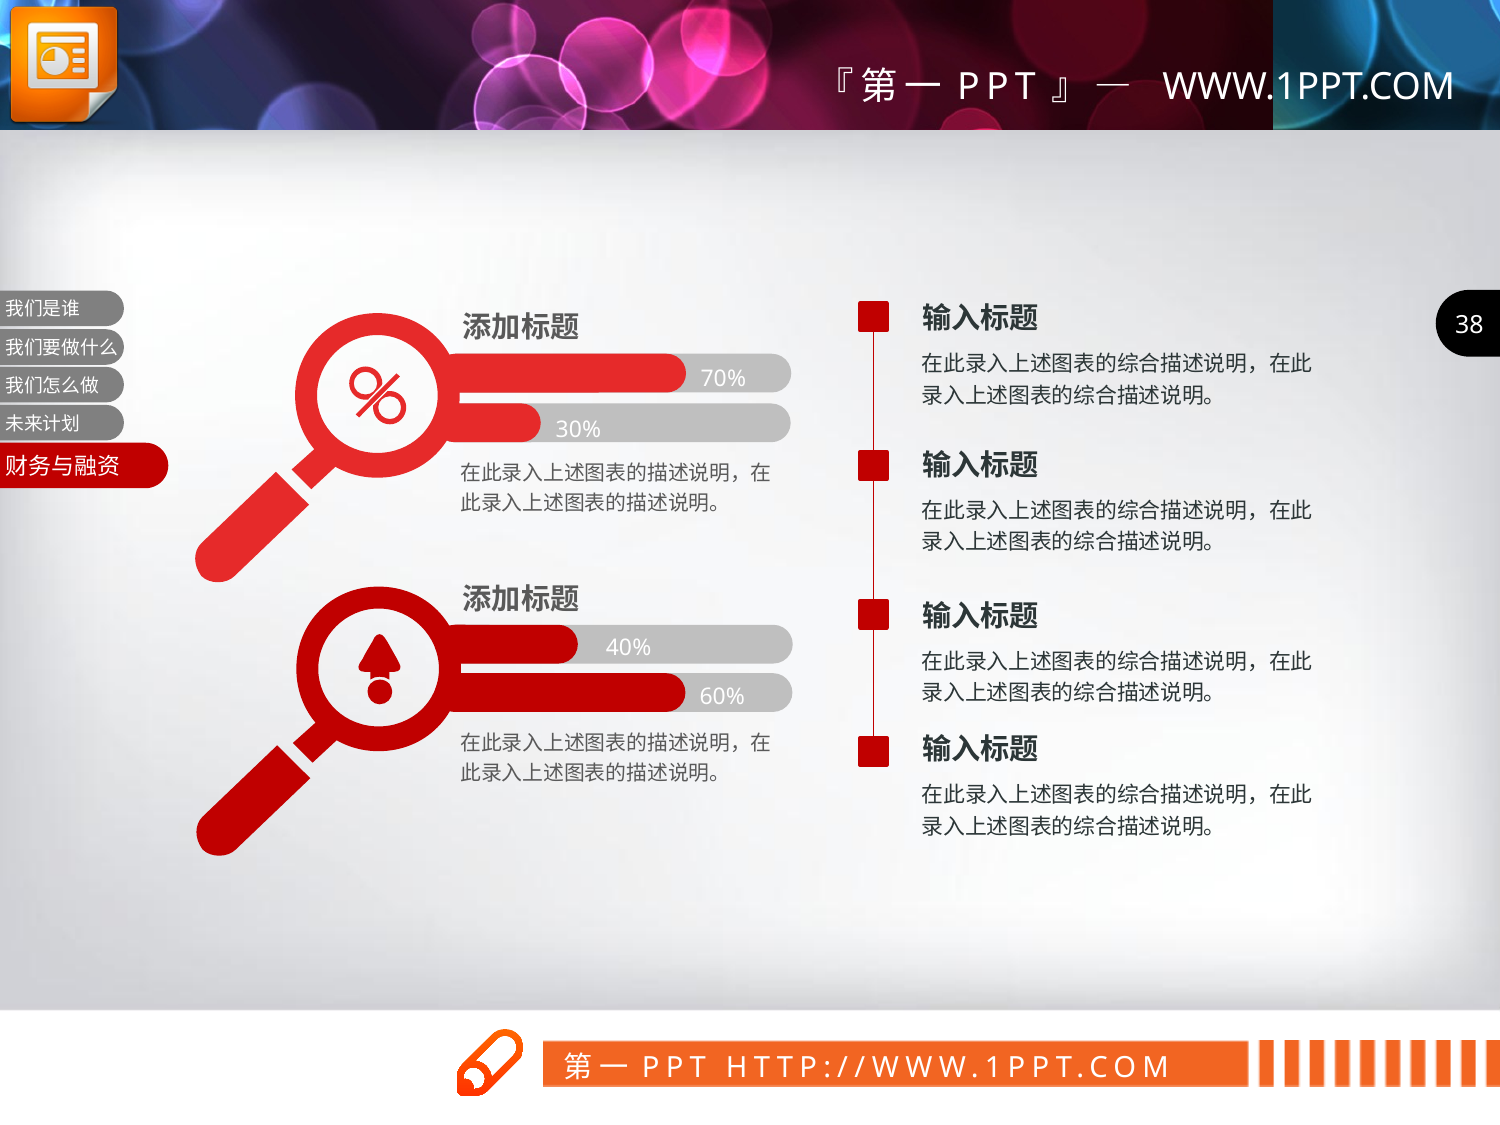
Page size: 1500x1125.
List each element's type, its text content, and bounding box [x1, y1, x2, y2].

text_box 我们怎么做 [0, 366, 142, 403]
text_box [192, 312, 460, 585]
text_box [860, 738, 887, 765]
text_box 输入标题 [907, 292, 1055, 337]
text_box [466, 668, 793, 718]
text_box 在此录入上述图表的综合描述说明，在此录入上述图表的综合描述说明。 [906, 337, 1334, 415]
text_box 输入标题 [907, 589, 1055, 634]
text_box 添加标题 [447, 301, 595, 349]
text_box 在此录入上述图表的综合描述说明，在此录入上述图表的综合描述说明。 [906, 483, 1334, 562]
text_box 添加标题 [464, 573, 595, 618]
text_box 在此录入上述图表的描述说明，在此录入上述图表的描述说明。 [466, 725, 793, 793]
text_box 在此录入上述图表的综合描述说明，在此录入上述图表的综合描述说明。 [906, 768, 1334, 847]
text_box 输入标题 [907, 723, 1055, 768]
text_box [860, 452, 887, 479]
text_box 我们要做什么 [0, 329, 142, 365]
text_box [1435, 307, 1440, 340]
text_box [860, 303, 887, 331]
picture [543, 1040, 1500, 1087]
text_box 38 [1440, 290, 1500, 357]
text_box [464, 401, 791, 451]
text_box 未来计划 [0, 404, 142, 441]
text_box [466, 619, 793, 668]
text_box 我们是谁 [0, 290, 142, 327]
text_box 输入标题 [907, 438, 1055, 483]
picture [0, 0, 1500, 1012]
text_box 财务与融资 [0, 445, 187, 487]
text_box 在此录入上述图表的综合描述说明，在此录入上述图表的综合描述说明。 [906, 634, 1334, 713]
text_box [464, 350, 792, 400]
text_box 在此录入上述图表的描述说明，在此录入上述图表的描述说明。 [464, 456, 793, 522]
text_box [194, 586, 462, 859]
text_box [860, 600, 887, 628]
